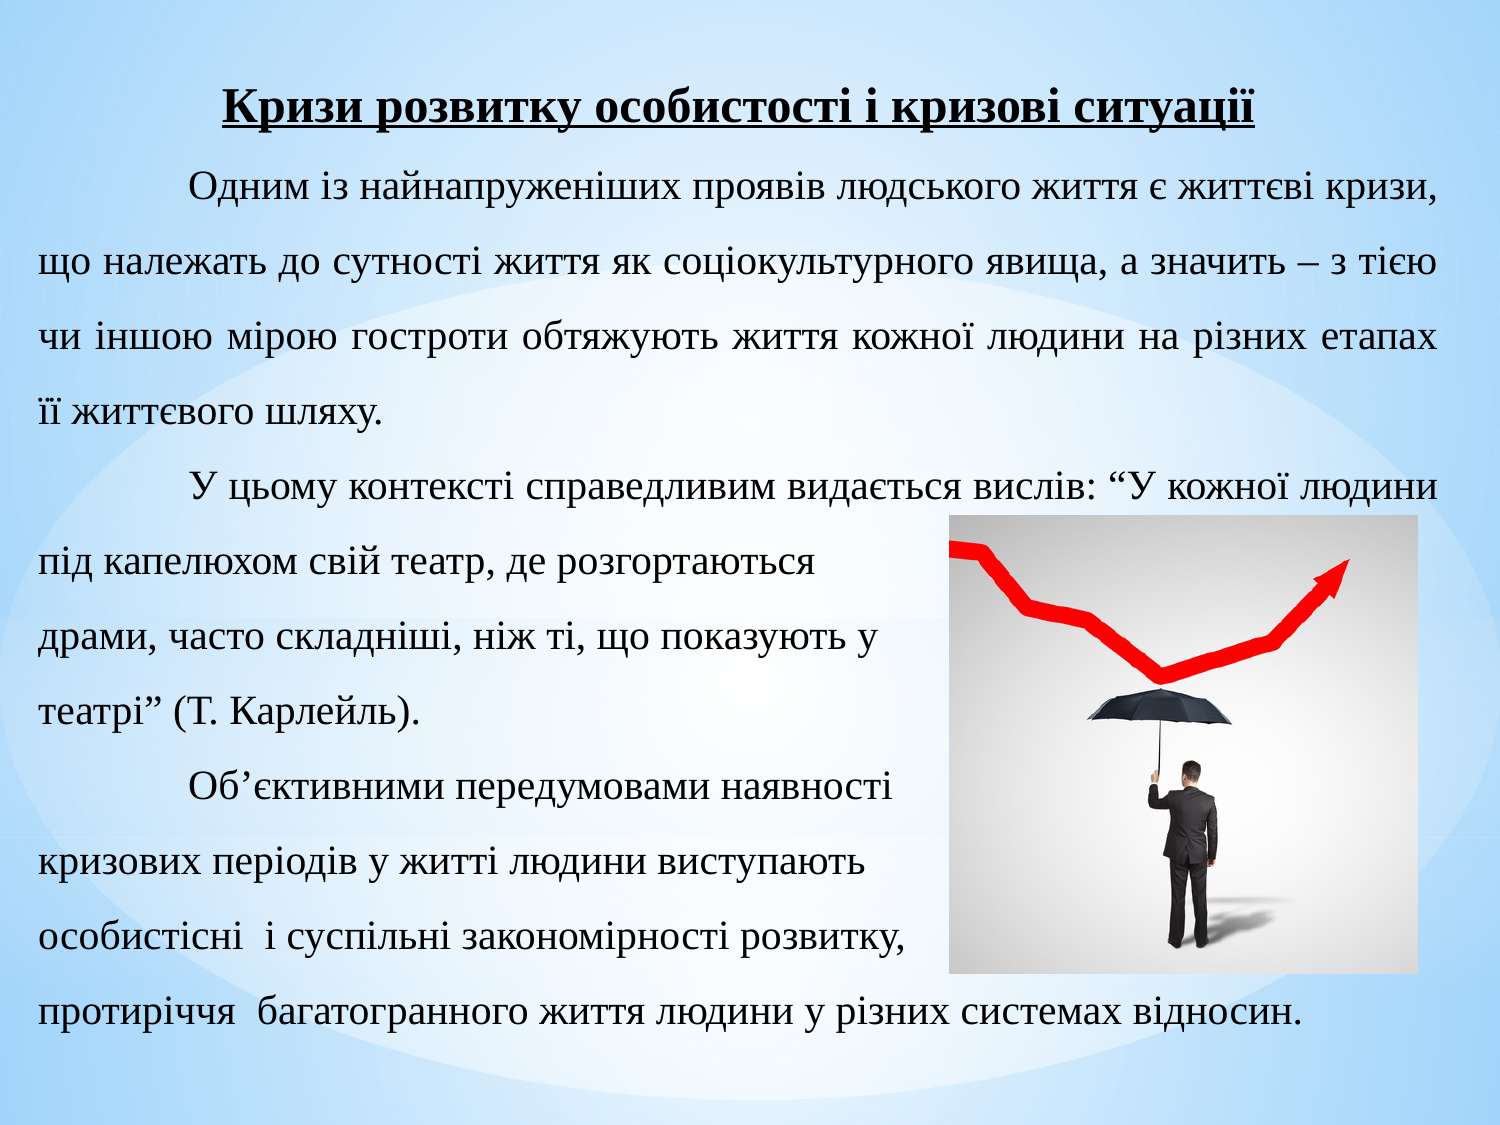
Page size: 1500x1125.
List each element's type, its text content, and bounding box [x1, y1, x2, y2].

text_box Кризи розвитку особистості і кризові ситуації Одним із найнапруженіших проявів людського життя є життєві кризи, що належать до сутності життя як соціокультурного явища, а значить – з тією чи іншою мірою гостроти обтяжують життя кожної людини на різних етапах її життєвого шляху. У цьому контексті справедливим видається вислів: “У кожної людини під капелюхом свій театр, де розгортаються драми, часто складніші, ніж ті, що показують у театрі” (Т. Карлейль). Об’єктивними передумовами наявності кризових періодів у житті людини виступають особистісні і суспільні закономірності розвитку, протиріччя багатогранного життя людини у різних системах відносин. [23, 35, 1454, 1085]
picture [948, 515, 1419, 975]
